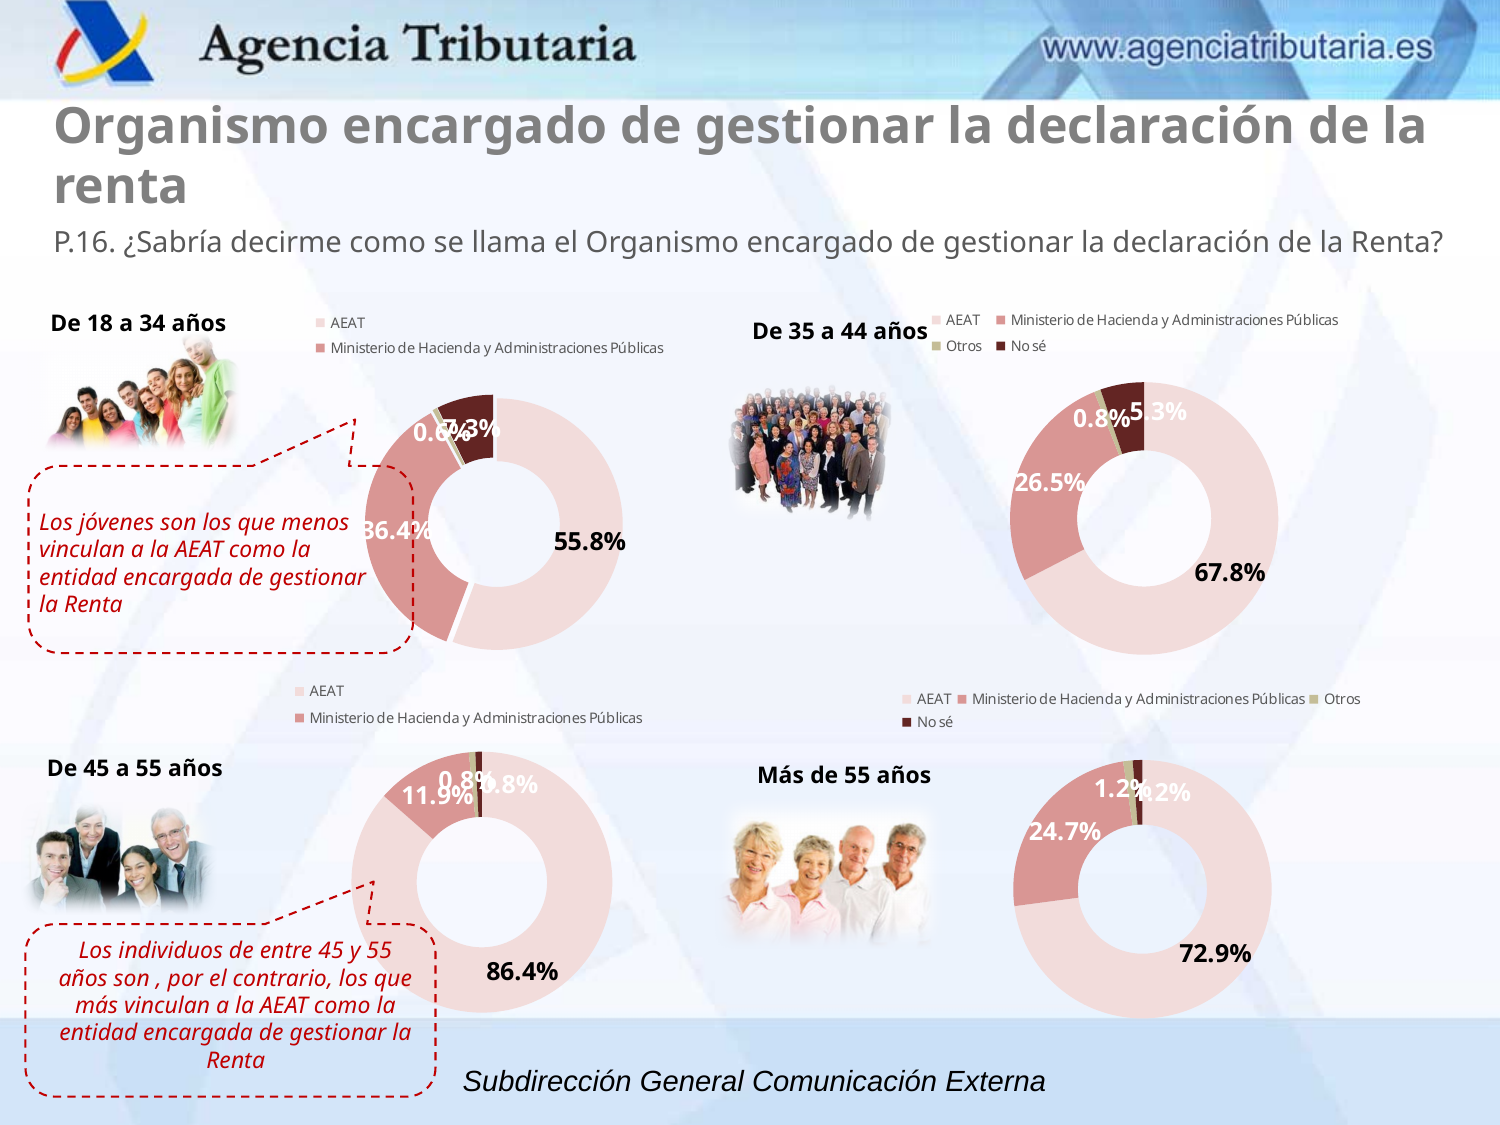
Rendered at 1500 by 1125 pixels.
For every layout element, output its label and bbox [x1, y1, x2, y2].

chart [888, 294, 1377, 1044]
picture [0, 0, 1500, 1125]
chart [267, 298, 689, 1040]
